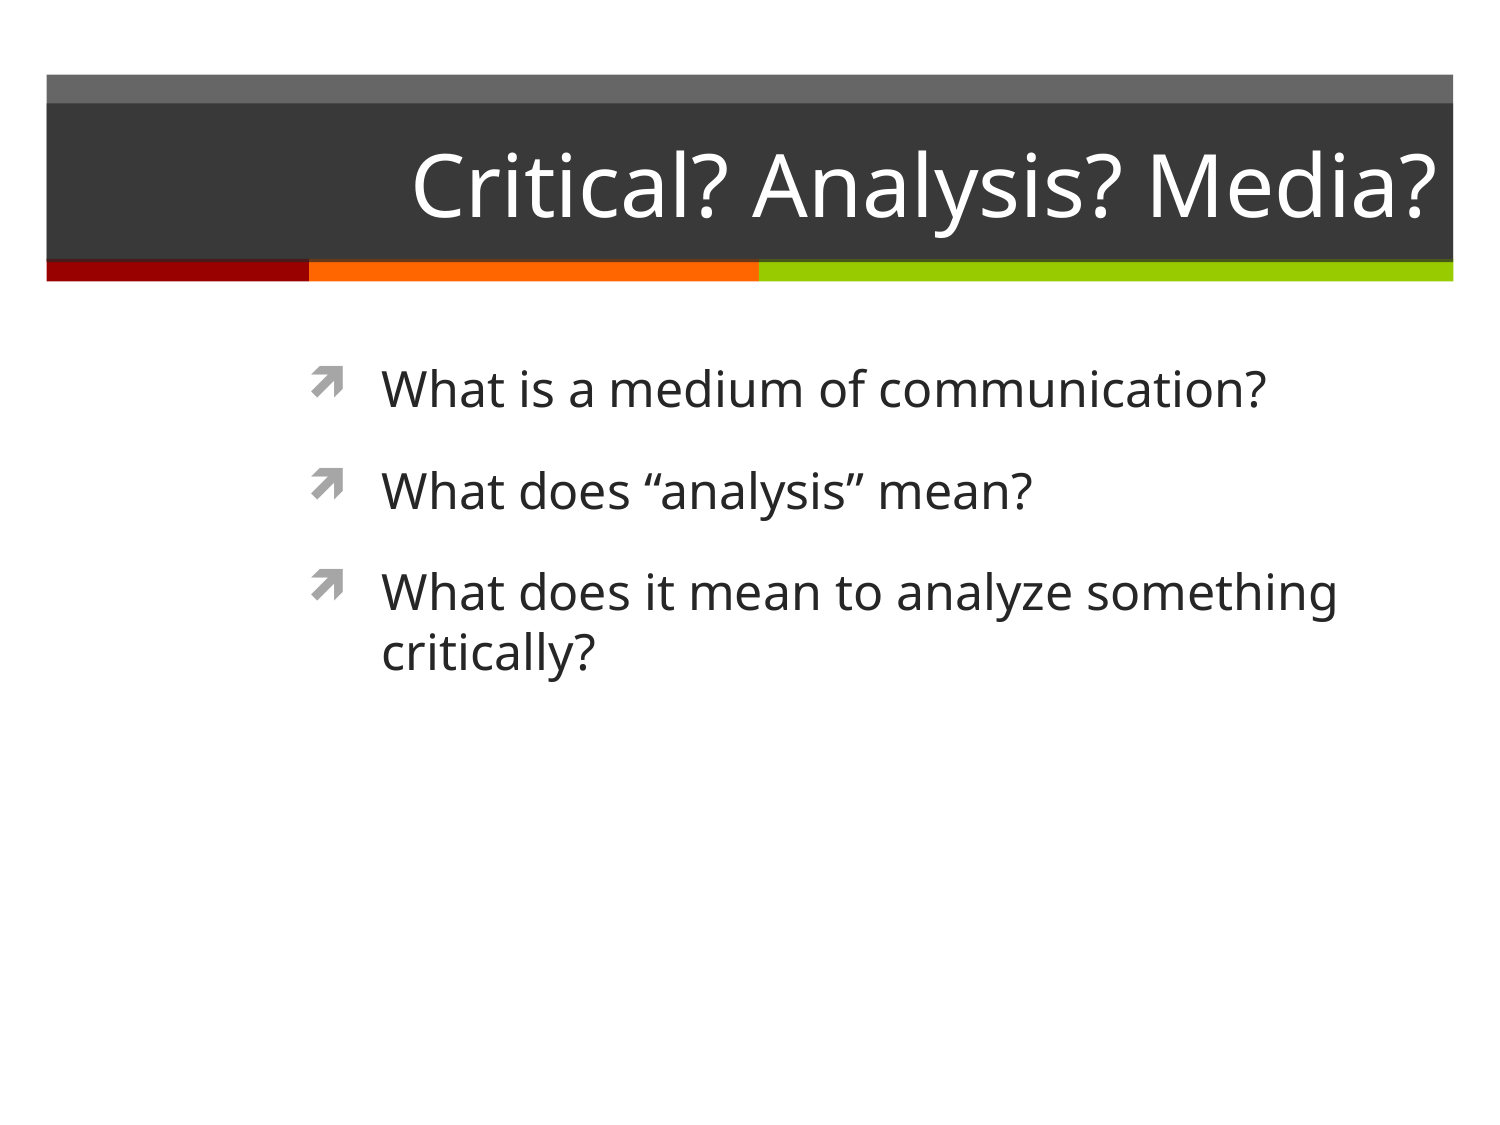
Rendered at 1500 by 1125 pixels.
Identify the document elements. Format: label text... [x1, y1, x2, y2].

list What is a medium of communication? What does “analysis” mean? What does it mean to analyze something critically? [292, 350, 1454, 1005]
title Critical? Analysis? Media? [46, 103, 1454, 263]
